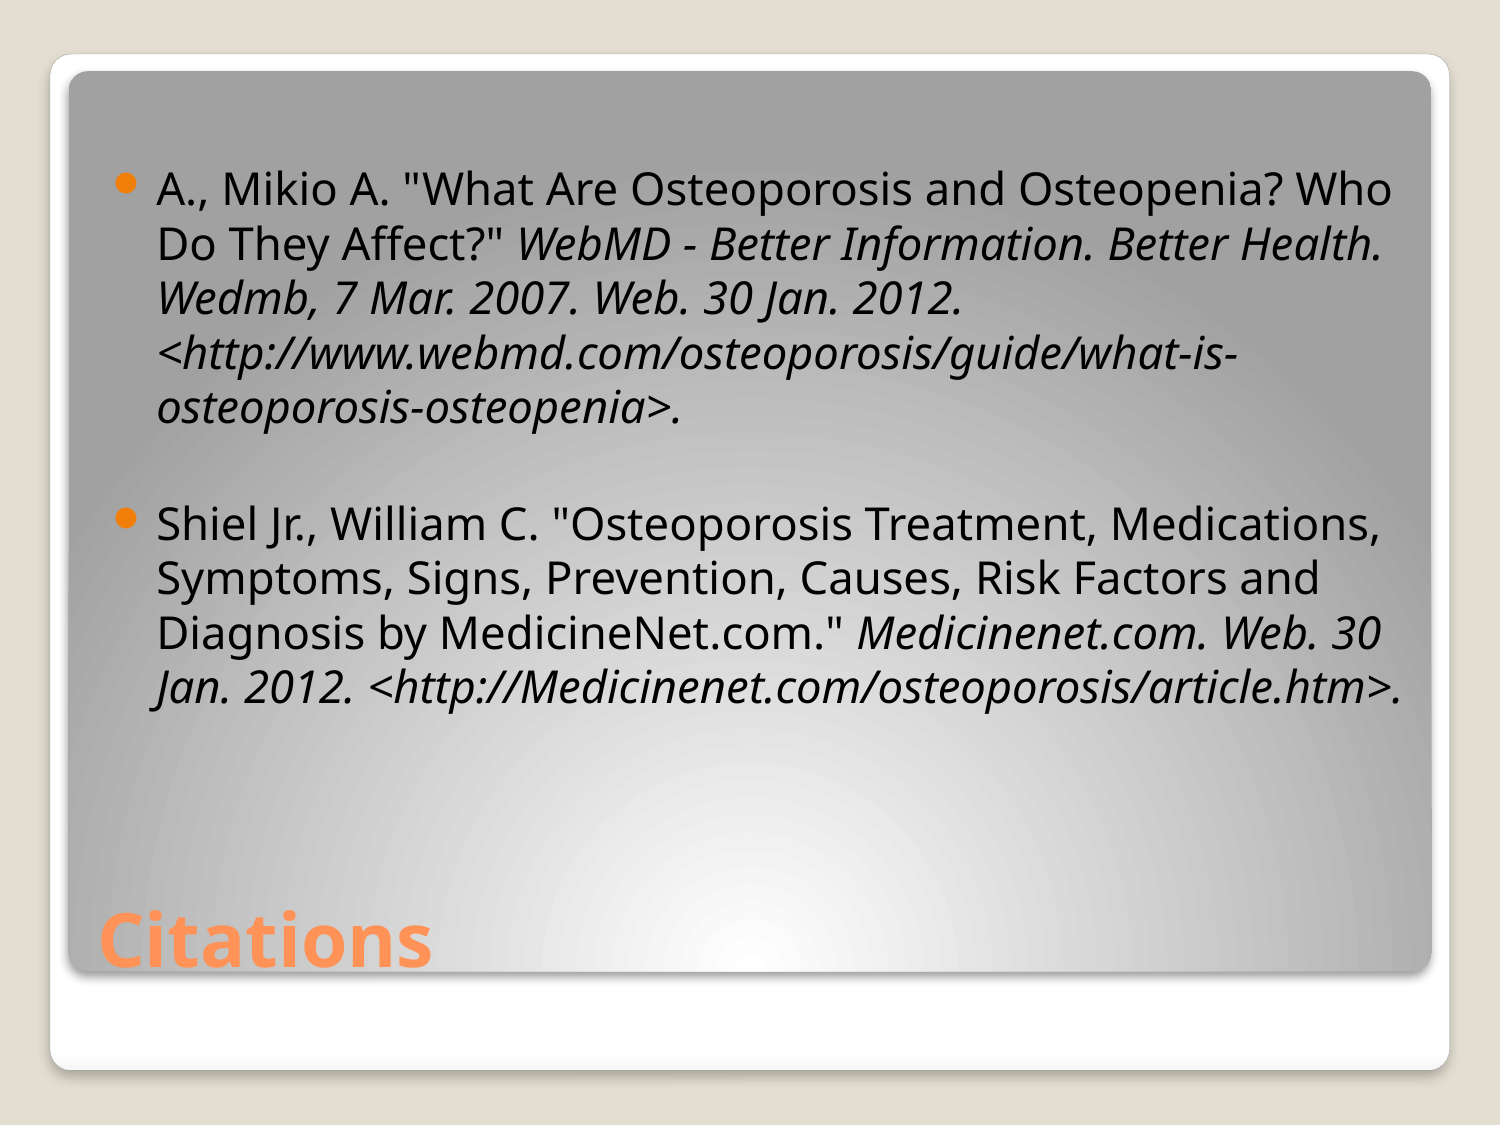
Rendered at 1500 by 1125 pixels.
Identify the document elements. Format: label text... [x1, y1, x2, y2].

title Citations [82, 817, 1425, 990]
list A., Mikio A. "What Are Osteoporosis and Osteopenia? Who Do They Affect?" WebMD - Better Information. Better Health. Wedmb, 7 Mar. 2007. Web. 30 Jan. 2012. <http://www.webmd.com/osteoporosis/guide/what-is-osteoporosis-osteopenia>. Shiel Jr., William C. "Osteoporosis Treatment, Medications, Symptoms, Signs, Prevention, Causes, Risk Factors and Diagnosis by MedicineNet.com." Medicinenet.com. Web. 30 Jan. 2012. <http://Medicinenet.com/osteoporosis/article.htm>. [82, 86, 1425, 774]
